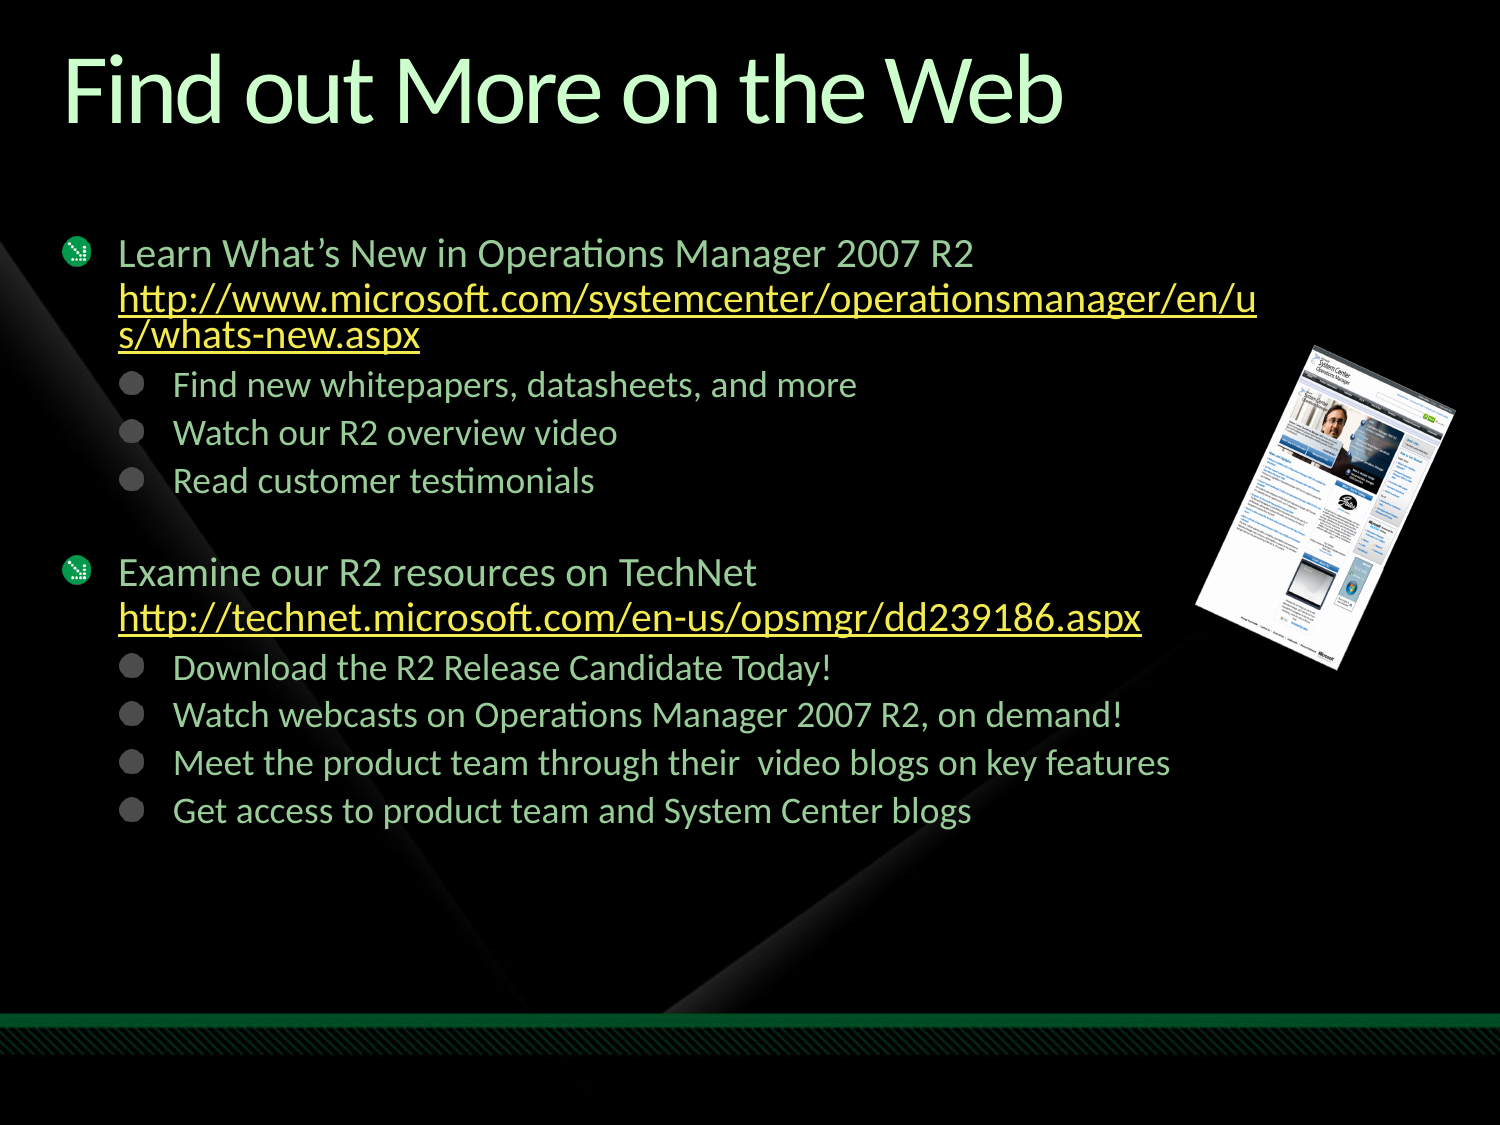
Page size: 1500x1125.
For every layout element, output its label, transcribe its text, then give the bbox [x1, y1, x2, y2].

title Find out More on the Web [62, 37, 1438, 147]
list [1246, 364, 1405, 651]
list Learn What’s New in Operations Manager 2007 R2 http://www.microsoft.com/systemcenter/operationsmanager/en/us/whats-new.aspx Find new whitepapers, datasheets, and more Watch our R2 overview video Read customer testimonials Examine our R2 resources on TechNet http://technet.microsoft.com/en-us/opsmgr/dd239186.aspx Download the R2 Release Candidate Today! Watch webcasts on Operations Manager 2007 R2, on demand! Meet the product team through their video blogs on key features Get access to product team and System Center blogs [62, 231, 1261, 1074]
picture [0, 0, 1500, 1125]
